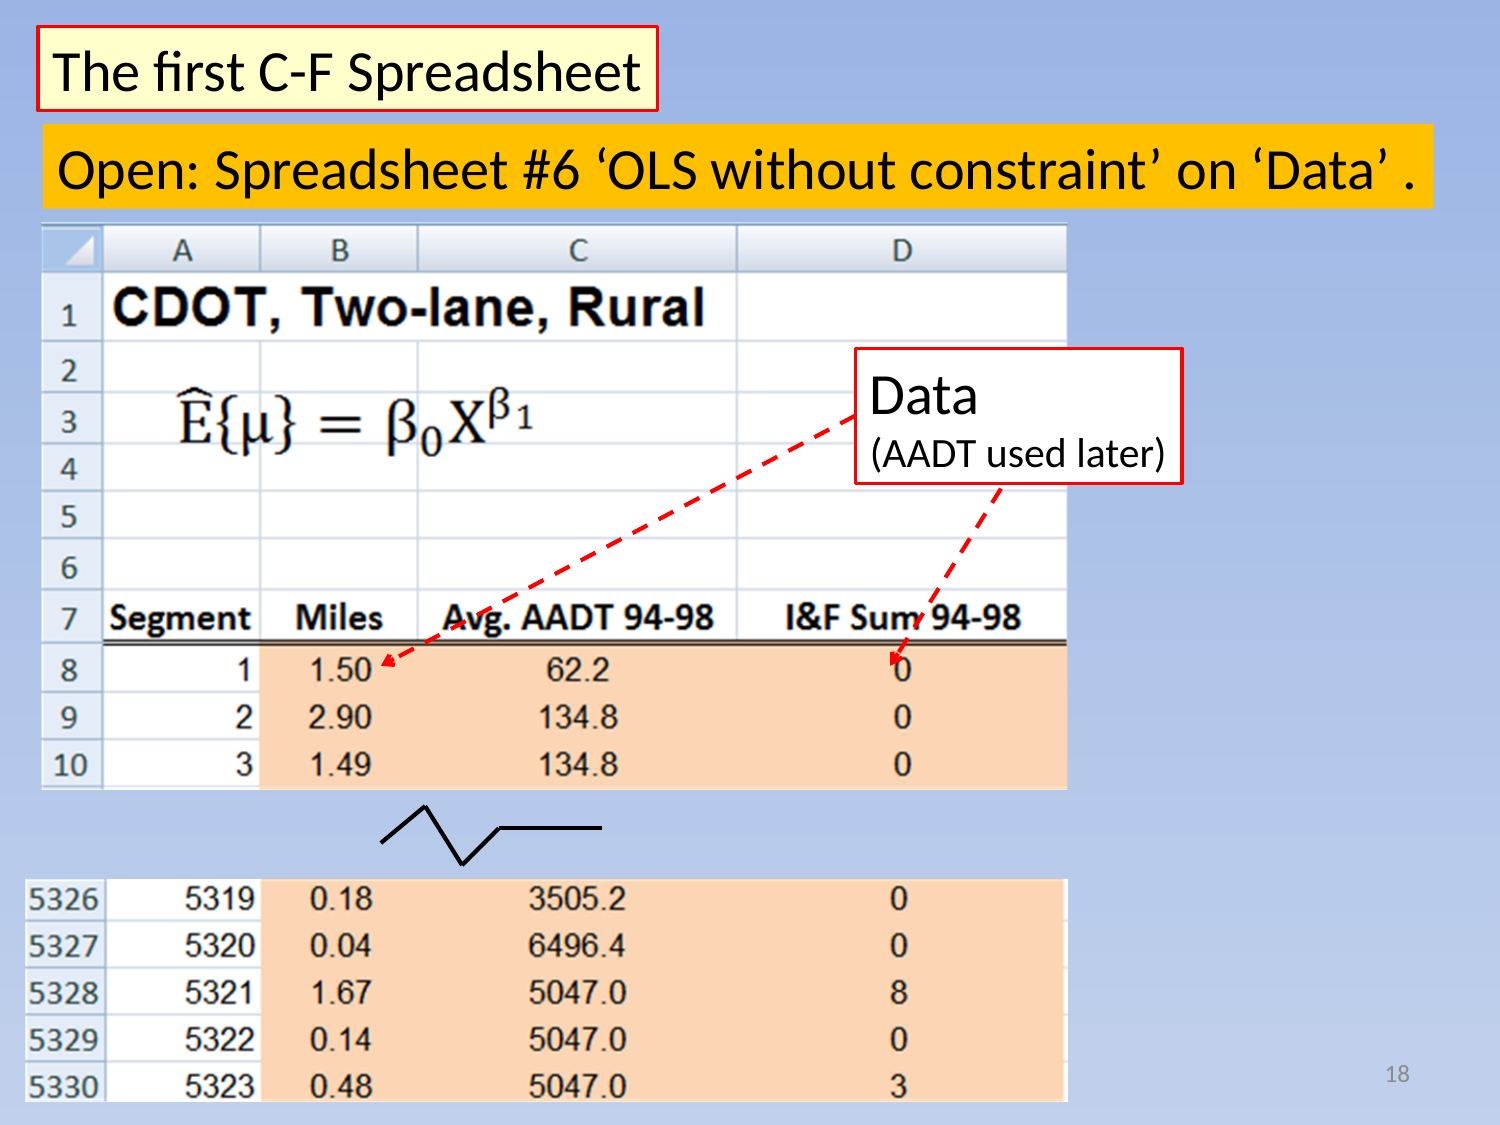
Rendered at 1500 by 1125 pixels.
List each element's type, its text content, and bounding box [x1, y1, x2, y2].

picture [41, 222, 1068, 790]
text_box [889, 488, 1002, 666]
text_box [380, 416, 854, 667]
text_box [461, 828, 500, 866]
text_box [424, 805, 463, 866]
text_box The first C-F Spreadsheet [37, 26, 658, 111]
text_box Data (AADT used later) [1072, 348, 1183, 484]
text_box Open: Spreadsheet #6 ‘OLS without constraint’ on ‘Data’ . [42, 123, 1434, 209]
slide_number 18 [1074, 1042, 1425, 1103]
picture [25, 879, 1068, 1102]
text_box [380, 805, 423, 844]
